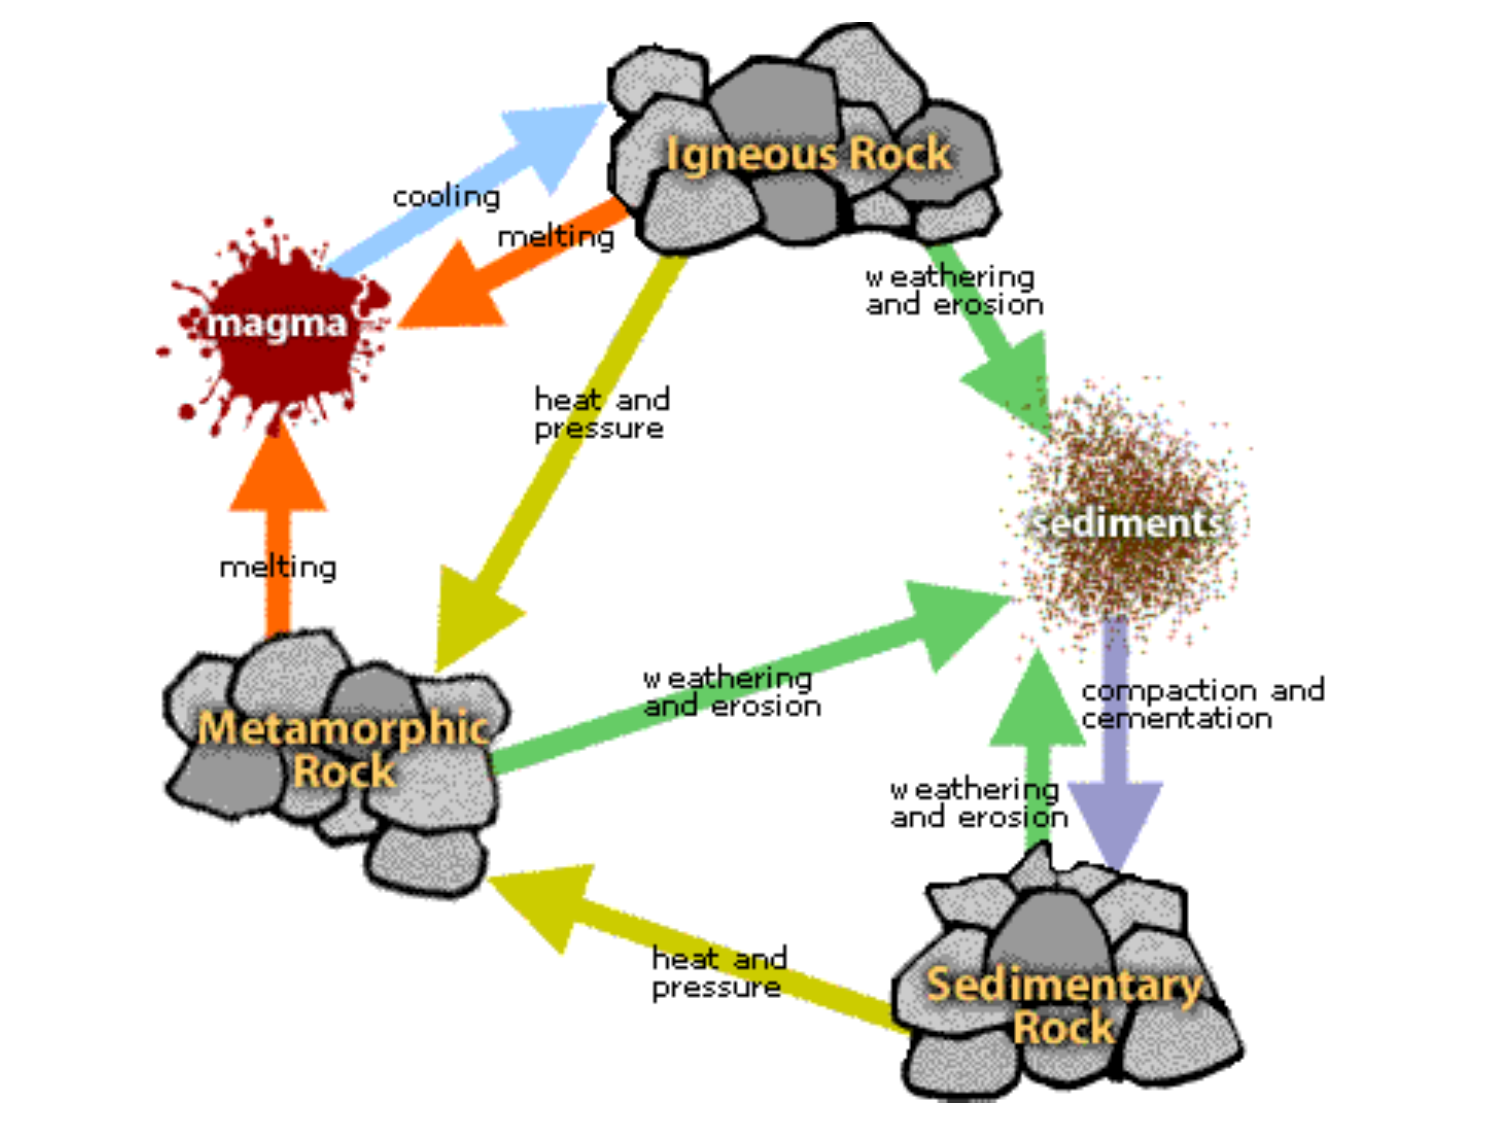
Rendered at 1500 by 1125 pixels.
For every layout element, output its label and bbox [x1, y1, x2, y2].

picture [114, 22, 1328, 1103]
